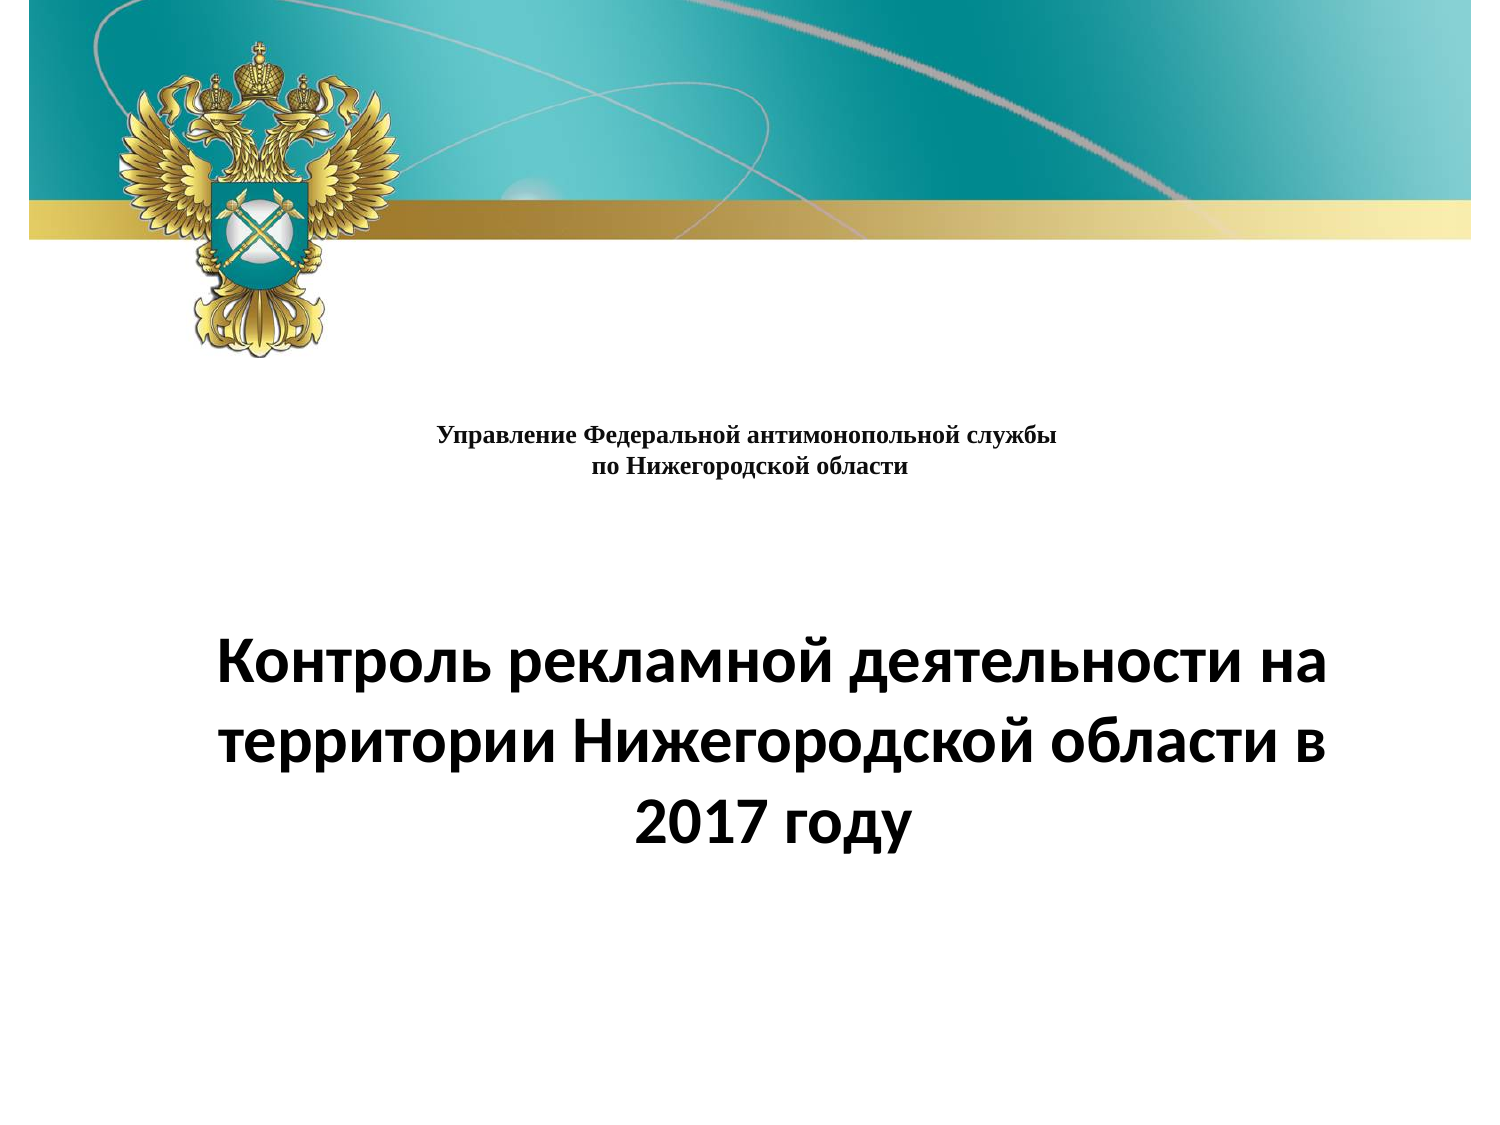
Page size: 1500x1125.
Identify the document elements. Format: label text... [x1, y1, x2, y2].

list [29, 0, 1471, 358]
title Управление Федеральной антимонопольной службы по Нижегородской области [0, 408, 1500, 551]
subtitle Контроль рекламной деятельности на территории Нижегородской области в 2017 году [135, 515, 1412, 988]
